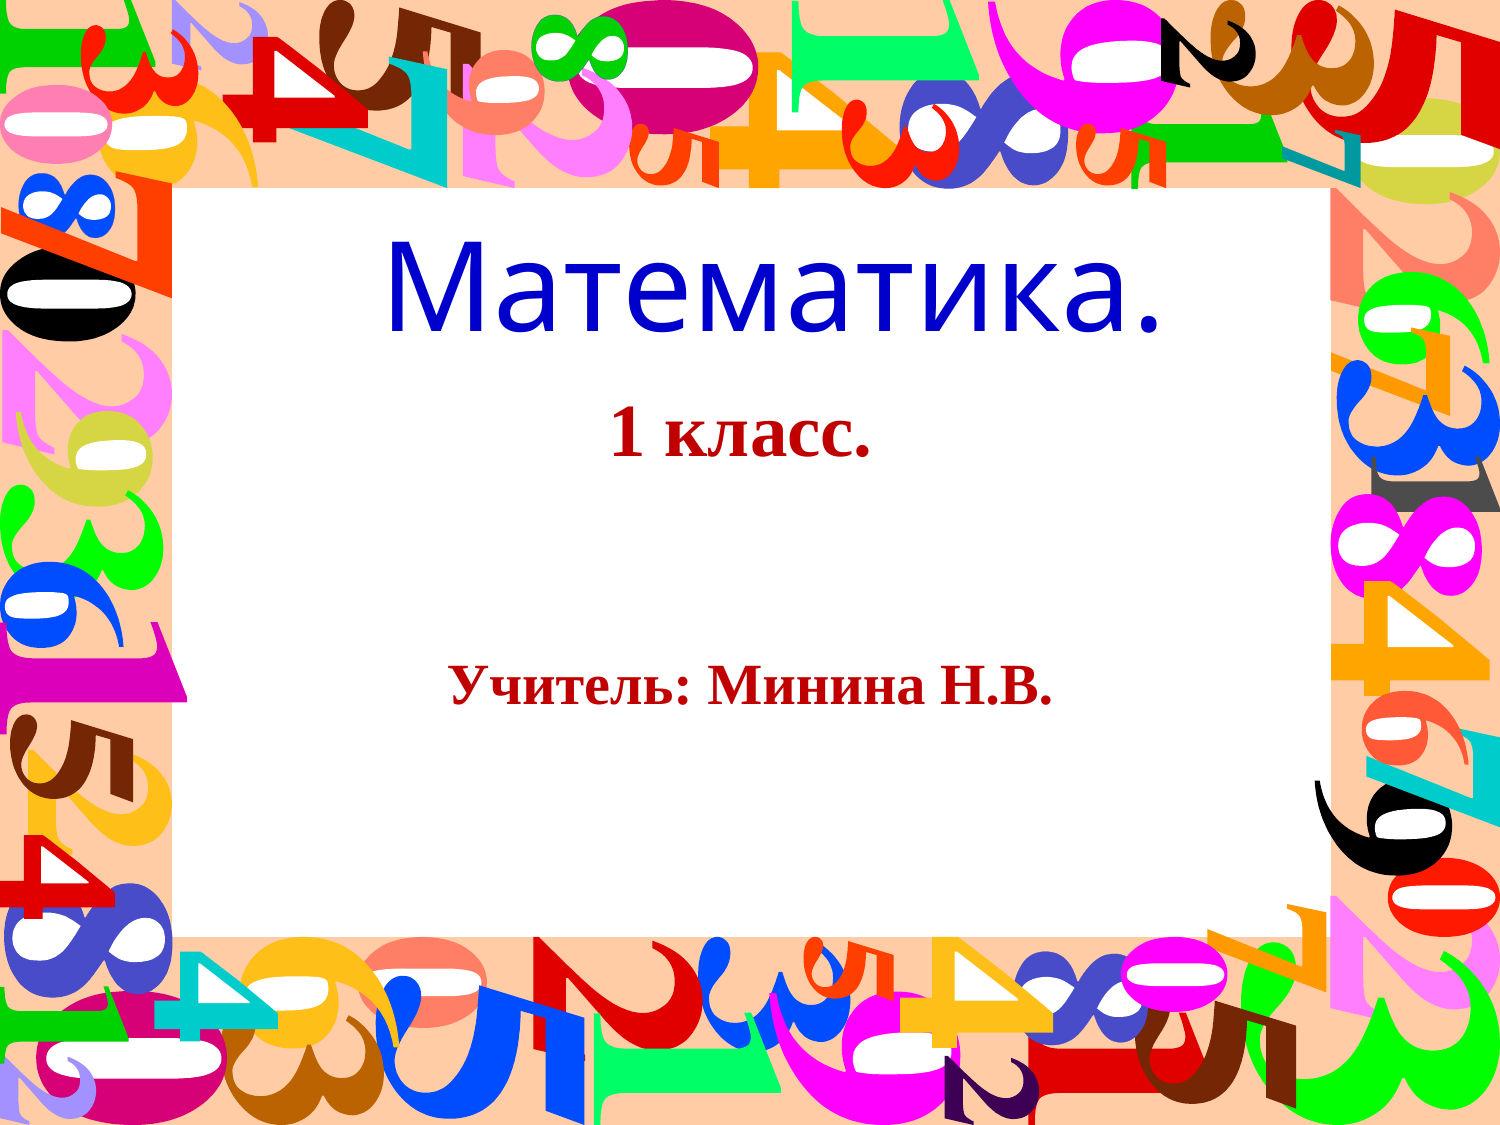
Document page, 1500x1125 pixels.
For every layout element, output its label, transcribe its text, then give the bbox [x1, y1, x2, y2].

title Математика. [135, 160, 182, 402]
picture [187, 0, 1313, 1125]
title Математика. [1316, 160, 1411, 402]
